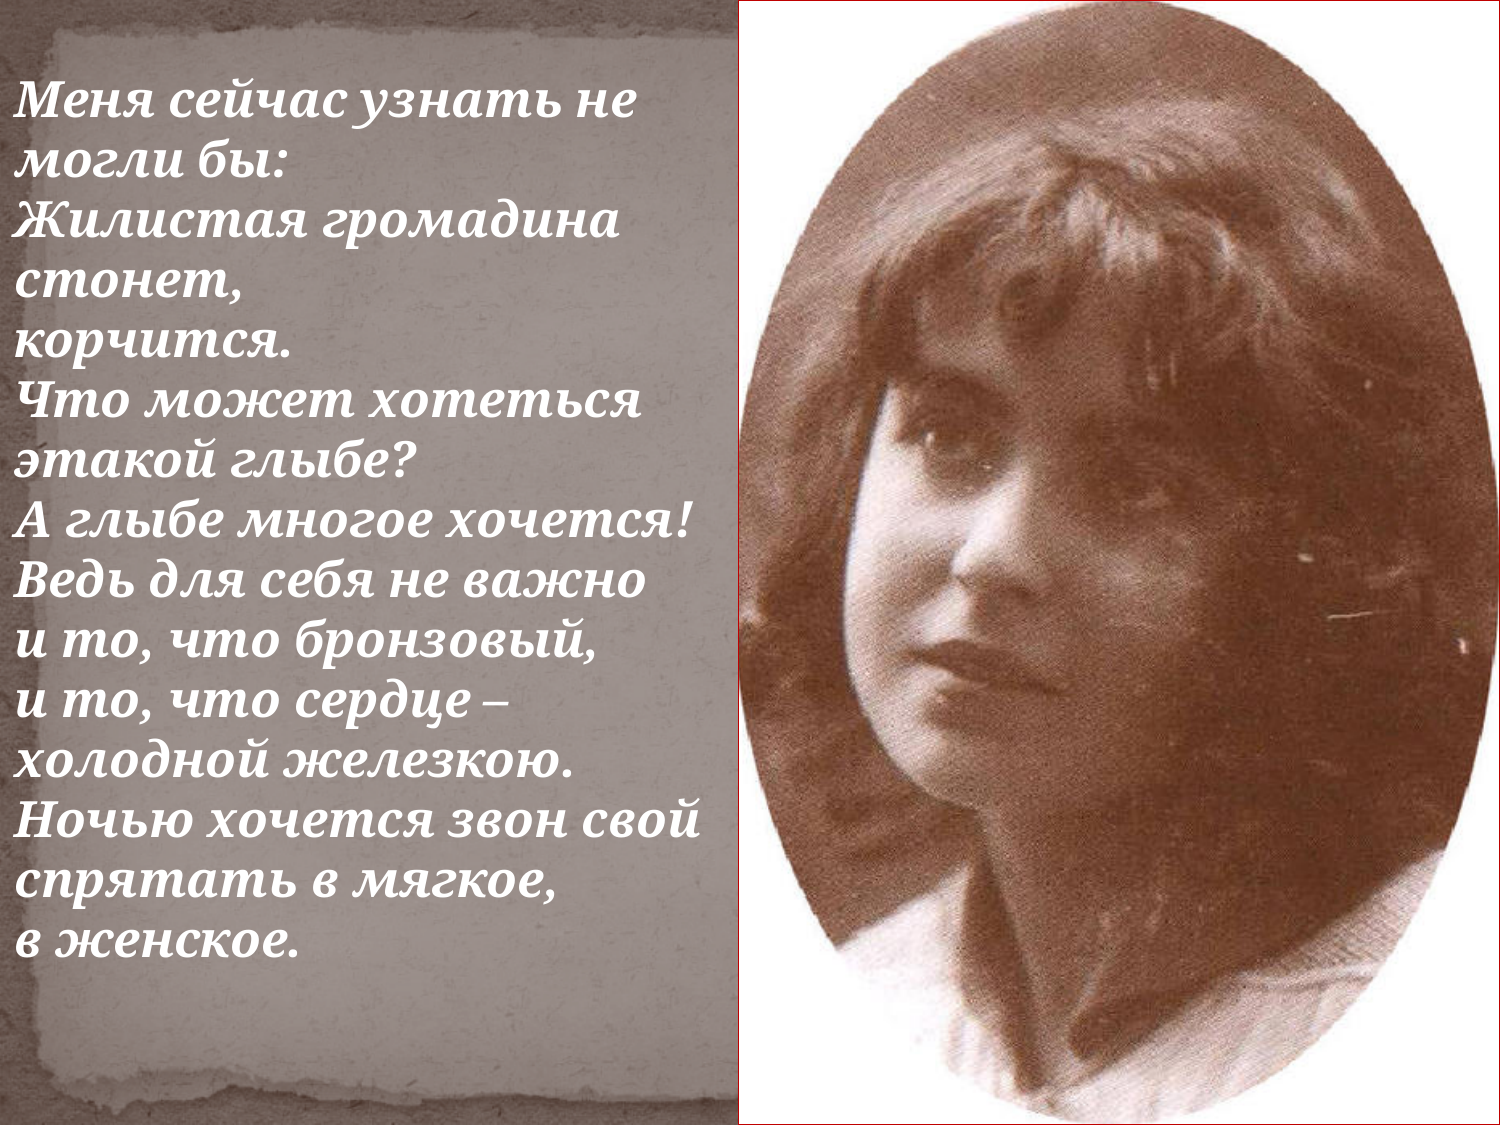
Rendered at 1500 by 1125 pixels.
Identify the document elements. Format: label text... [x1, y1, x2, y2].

text_box Меня сейчас узнать не могли бы: Жилистая громадина стонет, корчится. Что может хотеться этакой глыбе? А глыбе многое хочется! Ведь для себя не важно и то, что бронзовый, и то, что сердце – холодной железкою. Ночью хочется звон свой спрятать в мягкое, в женское. [0, 0, 727, 975]
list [741, 2, 1499, 1123]
